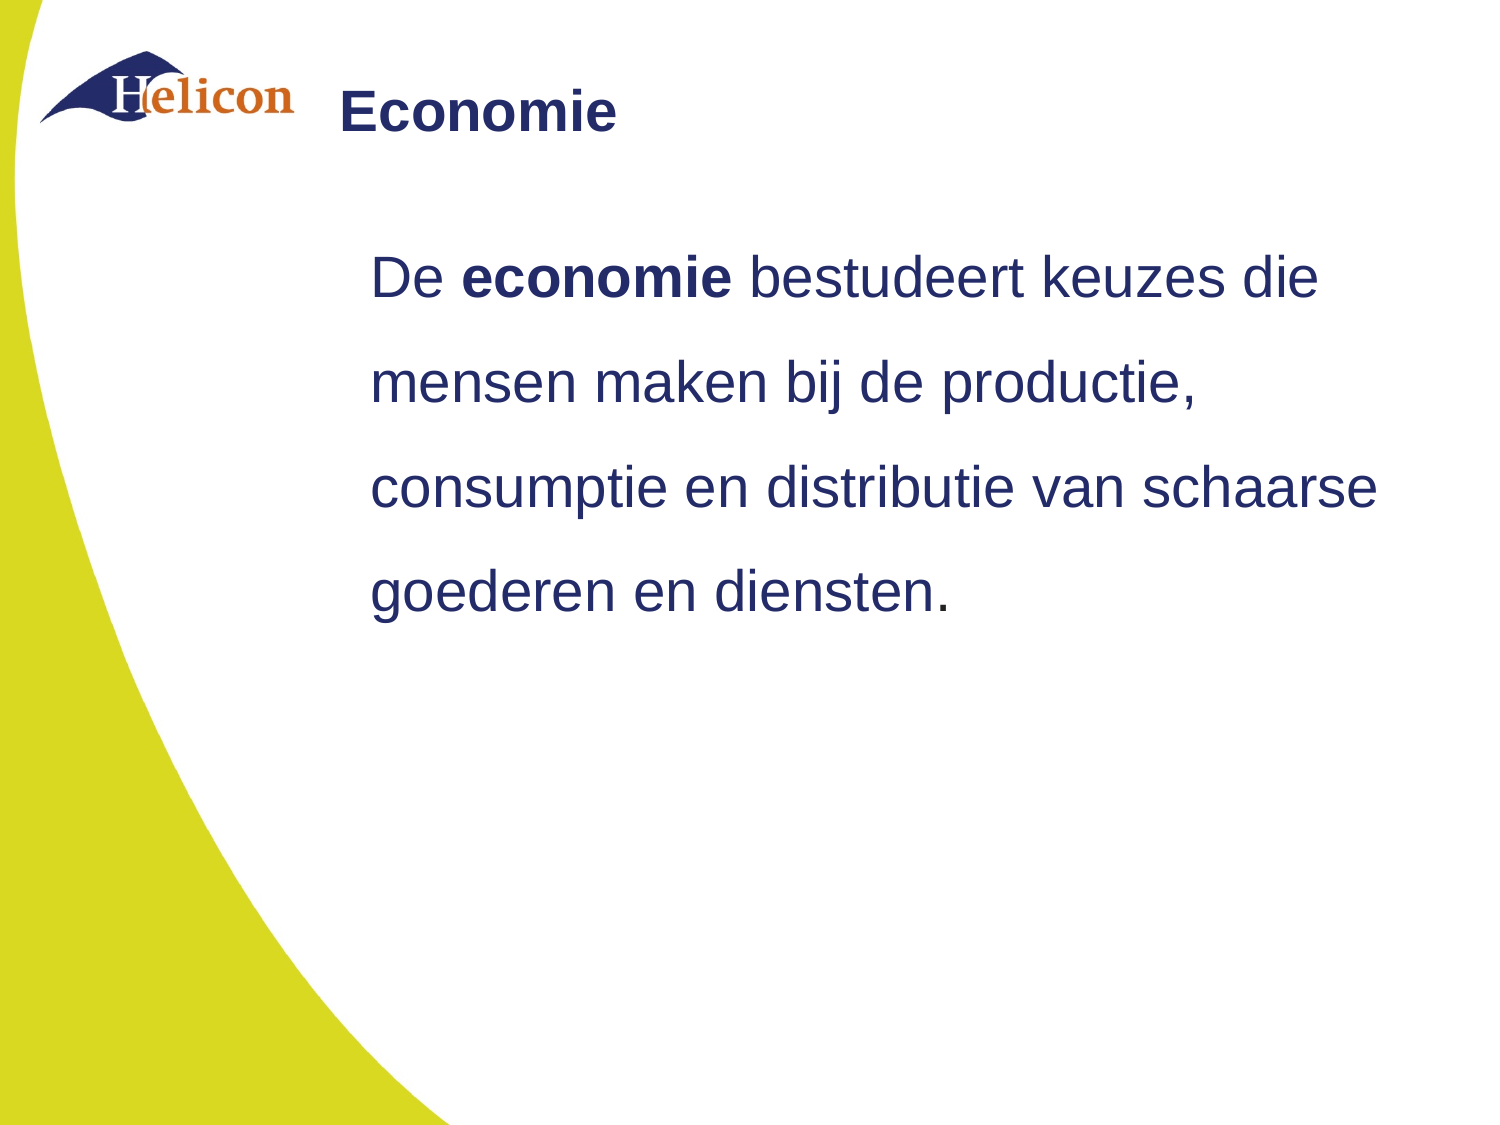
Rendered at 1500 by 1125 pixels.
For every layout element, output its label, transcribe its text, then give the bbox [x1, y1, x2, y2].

title Economie [324, 54, 1415, 161]
list De economie bestudeert keuzes die mensen maken bij de productie, consumptie en distributie van schaarse goederen en diensten. [336, 196, 1425, 1005]
picture [0, 0, 1500, 1125]
